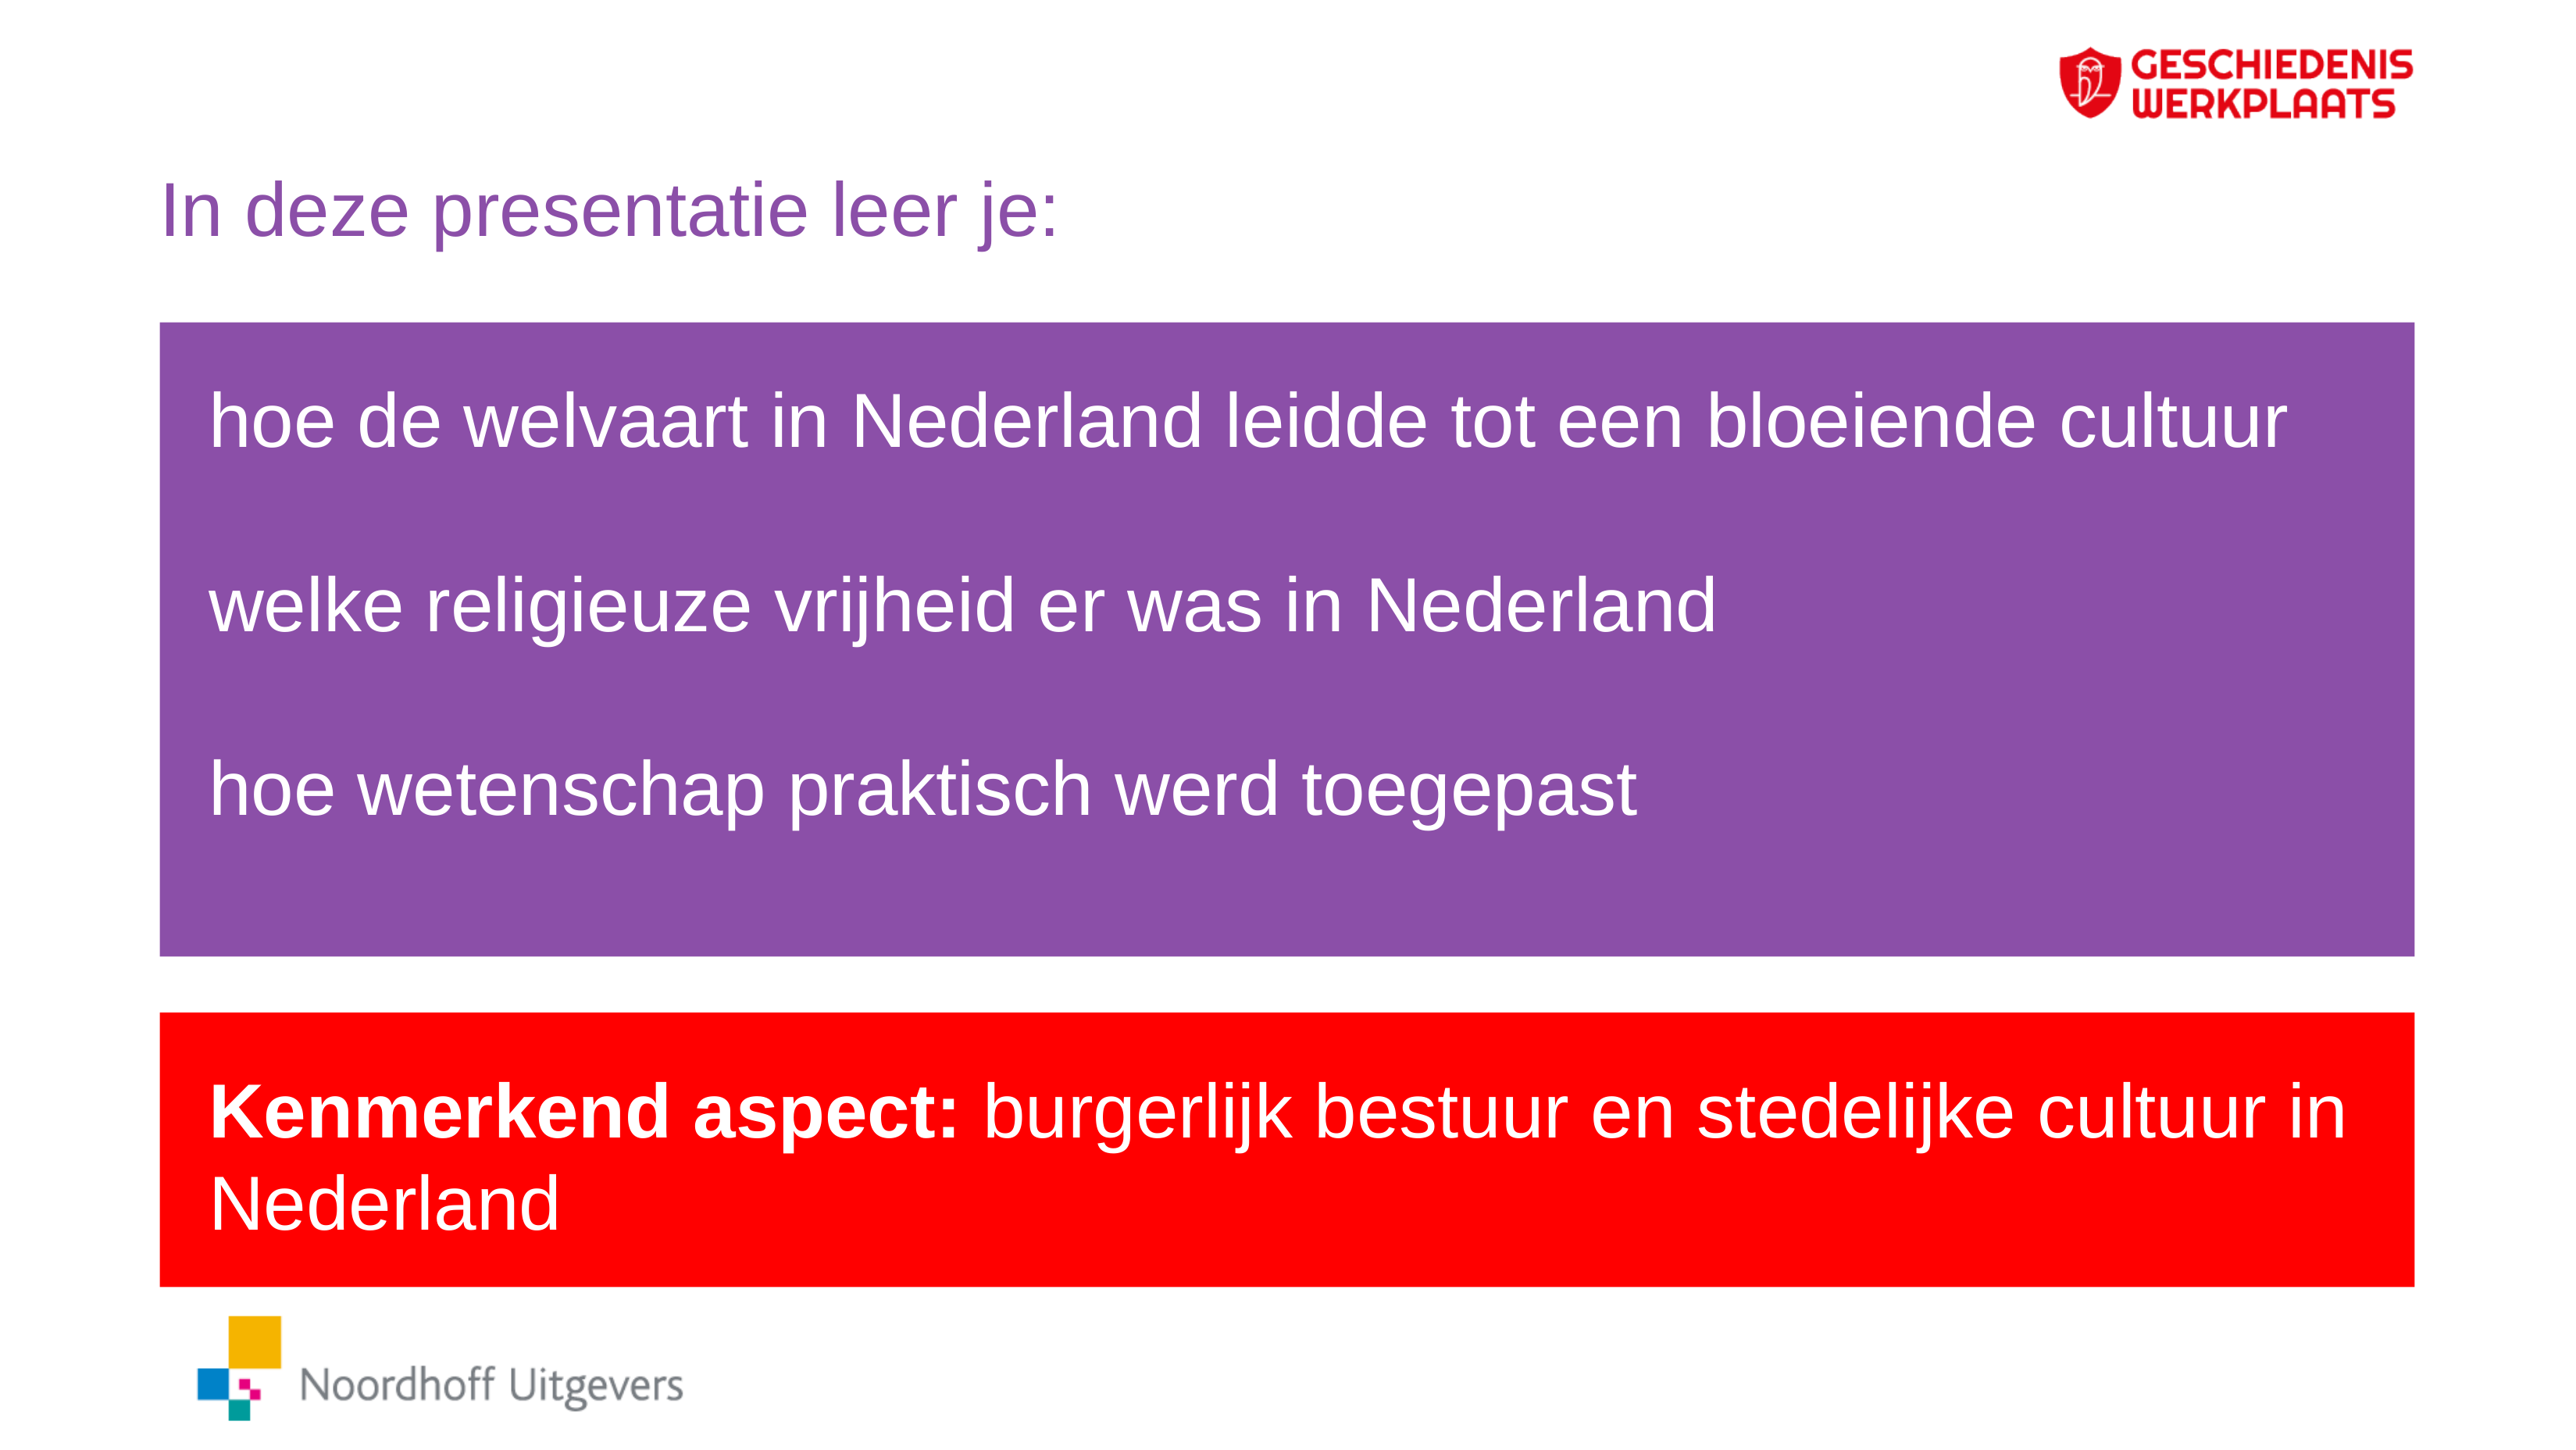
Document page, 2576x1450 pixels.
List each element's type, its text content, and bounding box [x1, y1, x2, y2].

picture [1610, 0, 2576, 161]
list hoe de welvaart in Nederland leidde tot een bloeiende cultuur welke religieuze vrijheid er was in Nederland hoe wetenschap praktisch werd toegepast [159, 322, 2415, 957]
picture [159, 1288, 802, 1449]
title In deze presentatie leer je: [159, 159, 2416, 266]
list Kenmerkend aspect: burgerlijk bestuur en stedelijke cultuur in Nederland [159, 1012, 2415, 1288]
